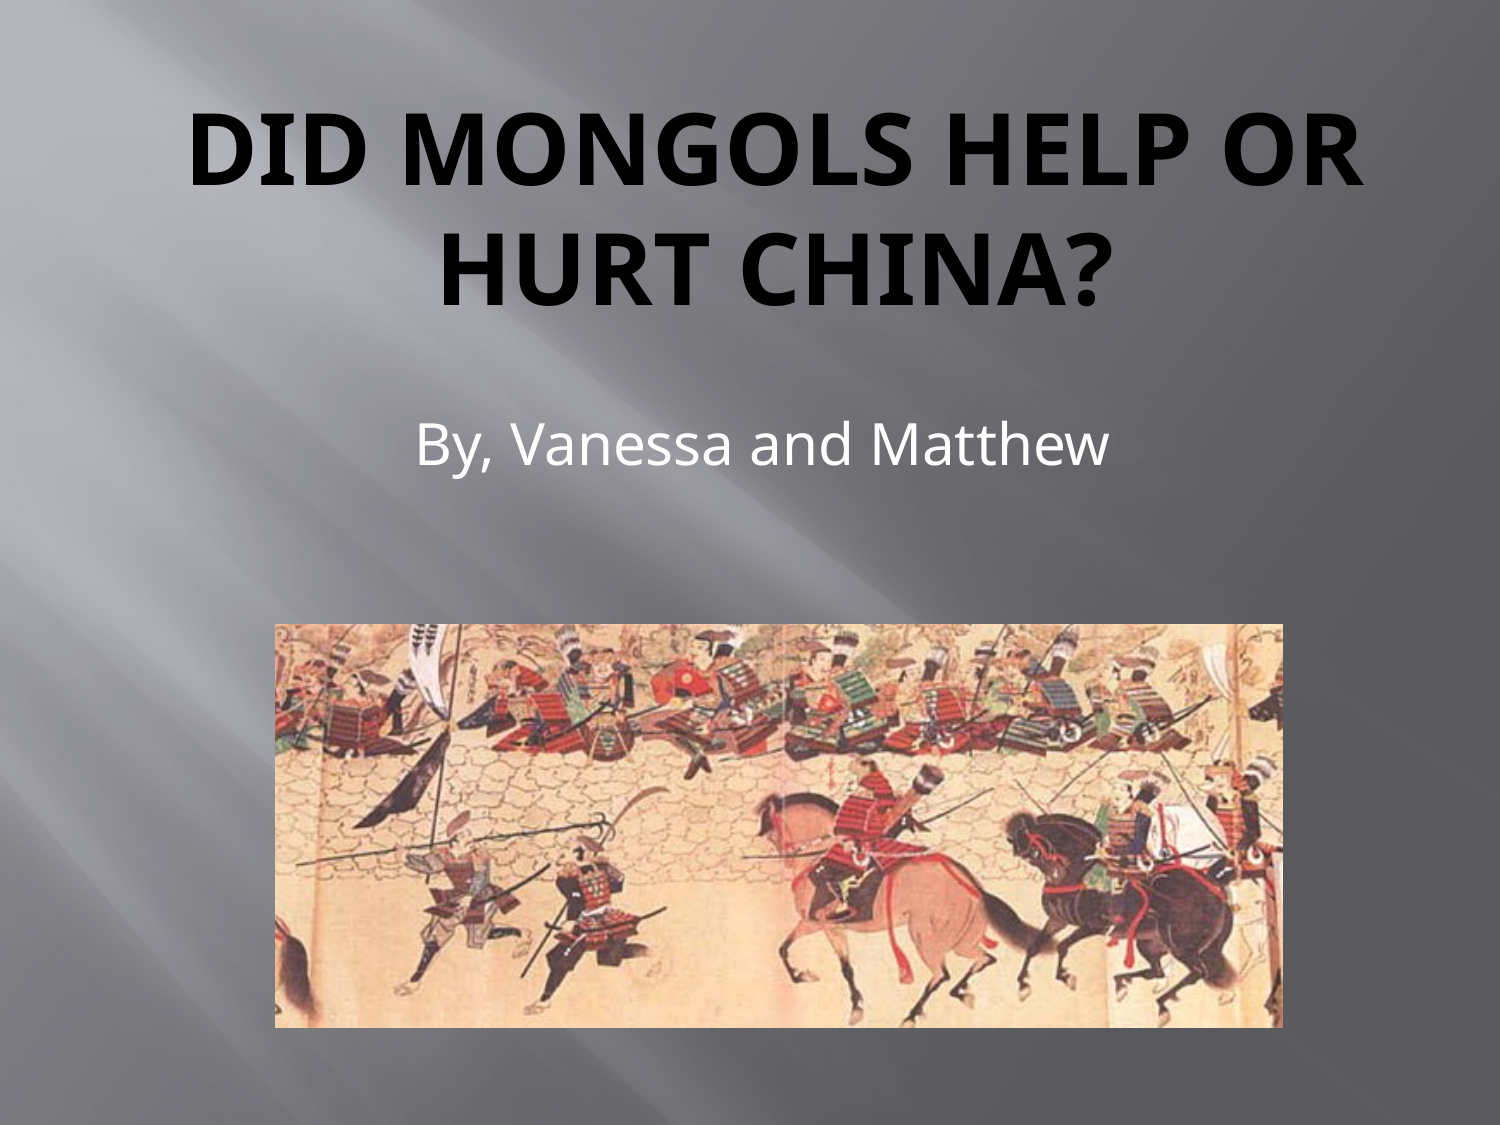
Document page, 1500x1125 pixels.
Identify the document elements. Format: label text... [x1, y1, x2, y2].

picture [274, 624, 1284, 1029]
subtitle By, Vanessa and Matthew [237, 399, 1288, 688]
title Did Mongols help or hurt china? [99, 24, 1450, 325]
